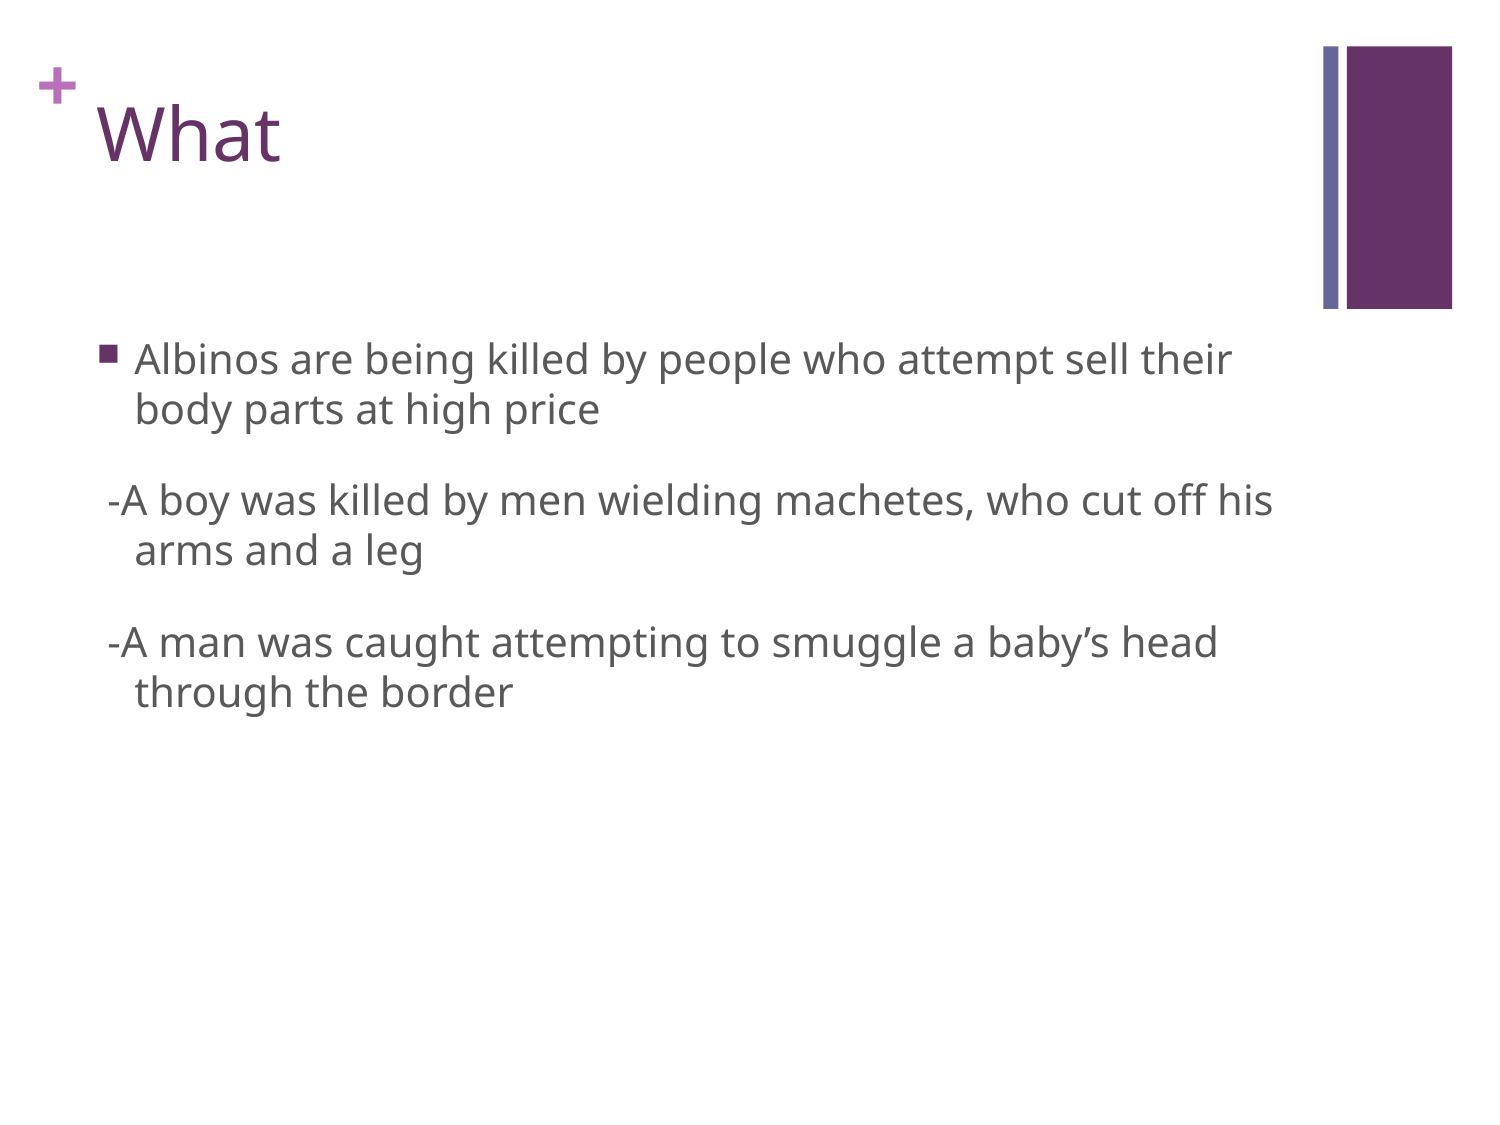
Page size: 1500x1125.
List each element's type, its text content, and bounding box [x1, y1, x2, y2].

list Albinos are being killed by people who attempt sell their body parts at high price -A boy was killed by men wielding machetes, who cut off his arms and a leg -A man was caught attempting to smuggle a baby’s head through the border [81, 324, 1322, 1005]
title What [81, 79, 1322, 263]
